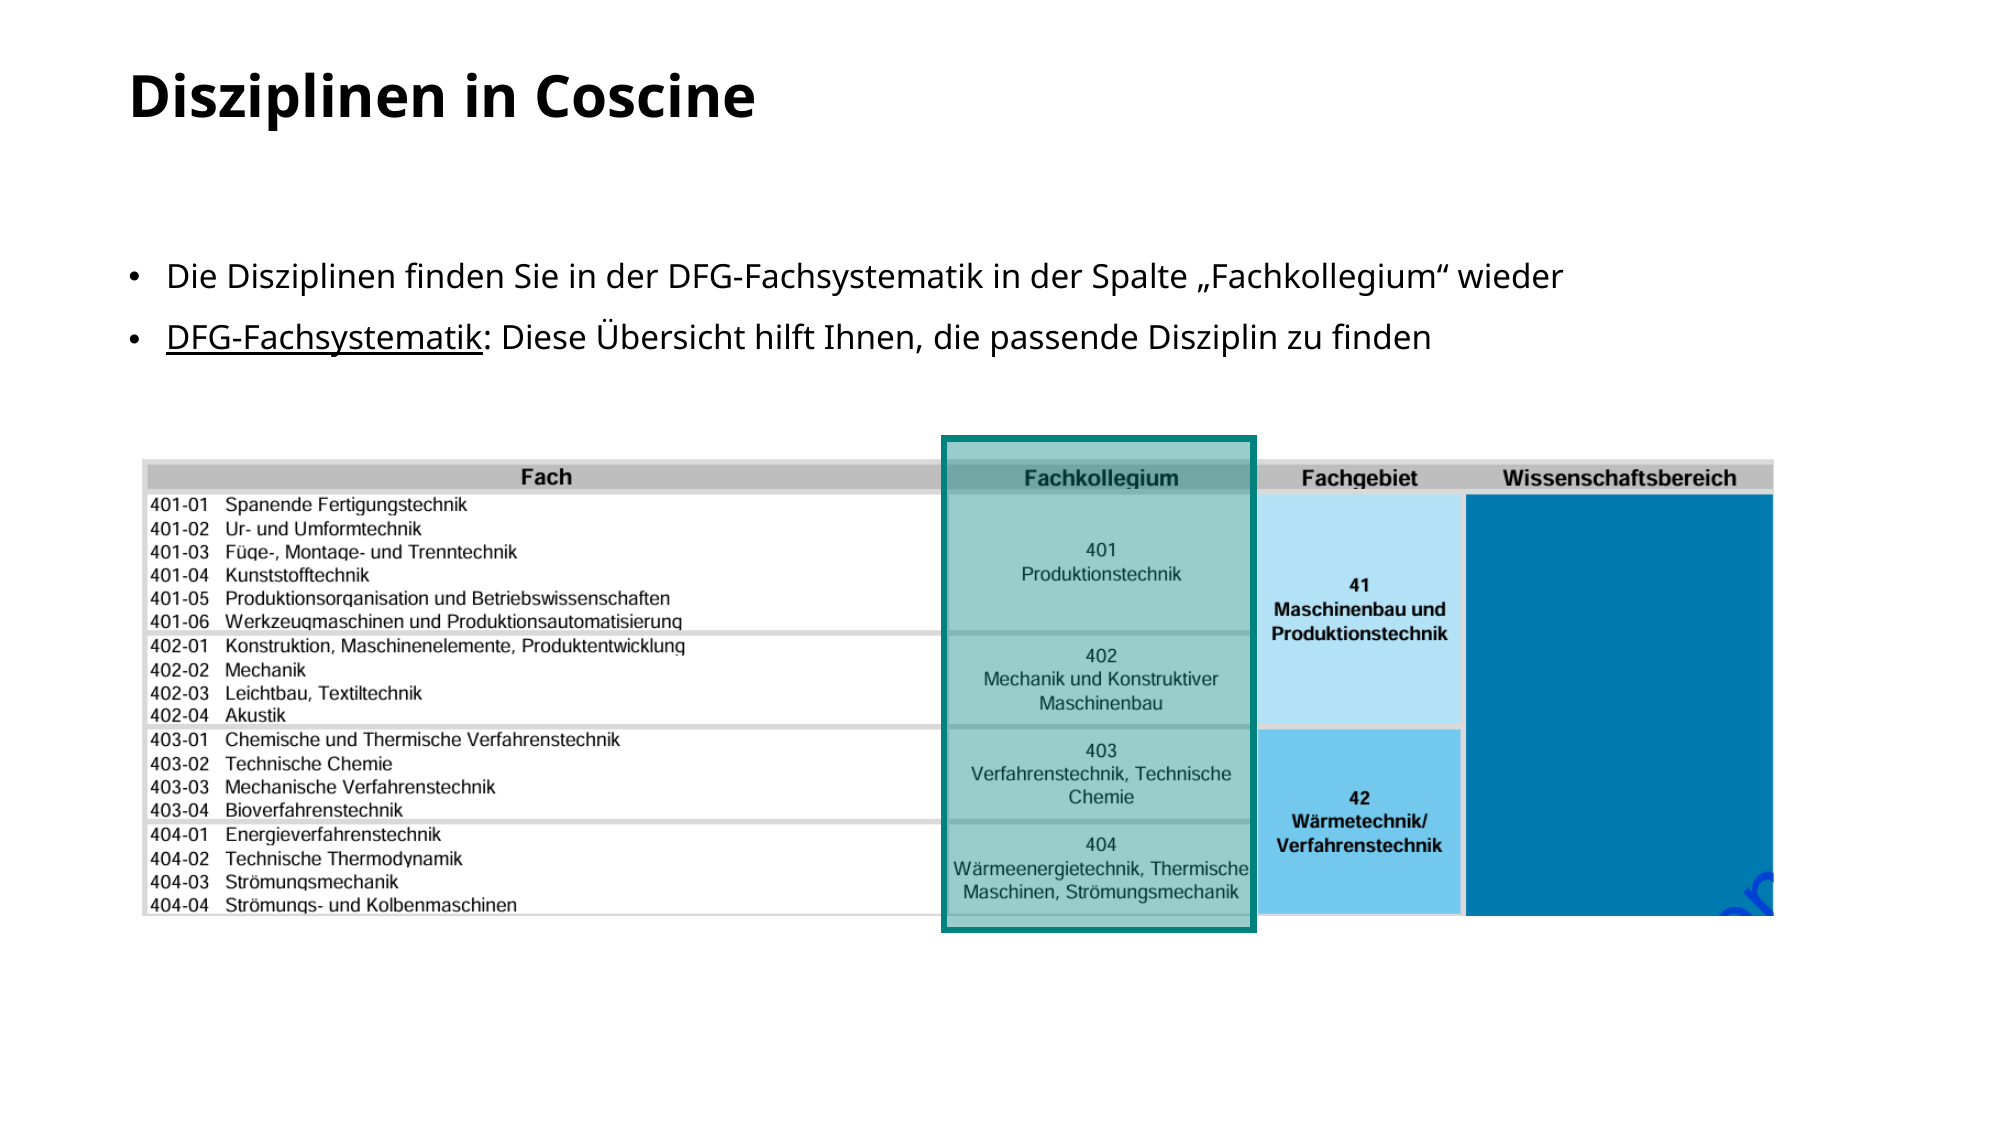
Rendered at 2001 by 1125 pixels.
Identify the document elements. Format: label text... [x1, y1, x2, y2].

title Disziplinen in Coscine [114, 59, 1886, 148]
picture [141, 457, 1774, 916]
picture [1720, 907, 1751, 916]
list Die Disziplinen finden Sie in der DFG-Fachsystematik in der Spalte „Fachkollegium“ wieder DFG-Fachsystematik: Diese Übersicht hilft Ihnen, die passende Disziplin zu finden [114, 248, 1747, 439]
text_box [943, 438, 1254, 457]
text_box [943, 916, 1254, 931]
